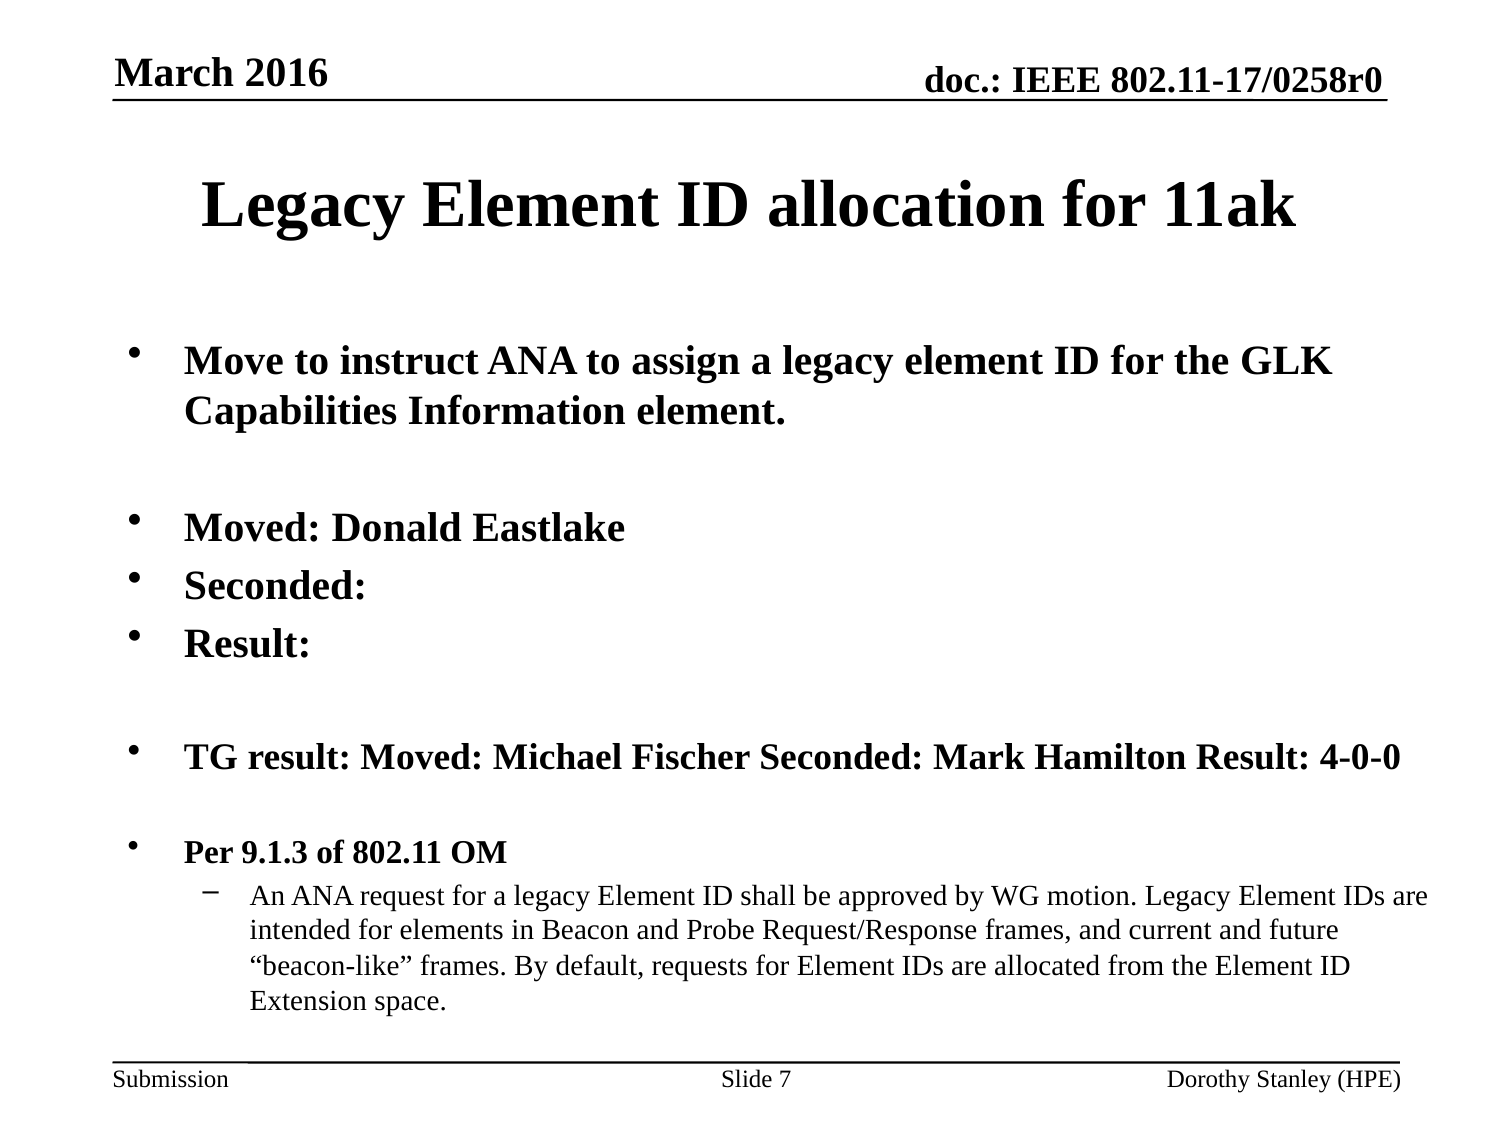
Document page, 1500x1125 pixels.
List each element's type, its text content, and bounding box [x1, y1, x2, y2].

title Legacy Element ID allocation for 11ak [112, 112, 1388, 288]
list Move to instruct ANA to assign a legacy element ID for the GLK Capabilities Information element. Moved: Donald Eastlake Seconded: Result: TG result: Moved: Michael Fischer Seconded: Mark Hamilton Result: 4-0-0 Per 9.1.3 of 802.11 OM An ANA request for a legacy Element ID shall be approved by WG motion. Legacy Element IDs are intended for elements in Beacon and Probe Request/Response frames, and current and future “beacon-like” frames. By default, requests for Element IDs are allocated from the Element ID Extension space. [112, 324, 1463, 1038]
slide_number Slide 7 [712, 1061, 800, 1093]
footer Dorothy Stanley (HPE) [878, 1061, 1402, 1093]
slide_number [114, 49, 423, 95]
